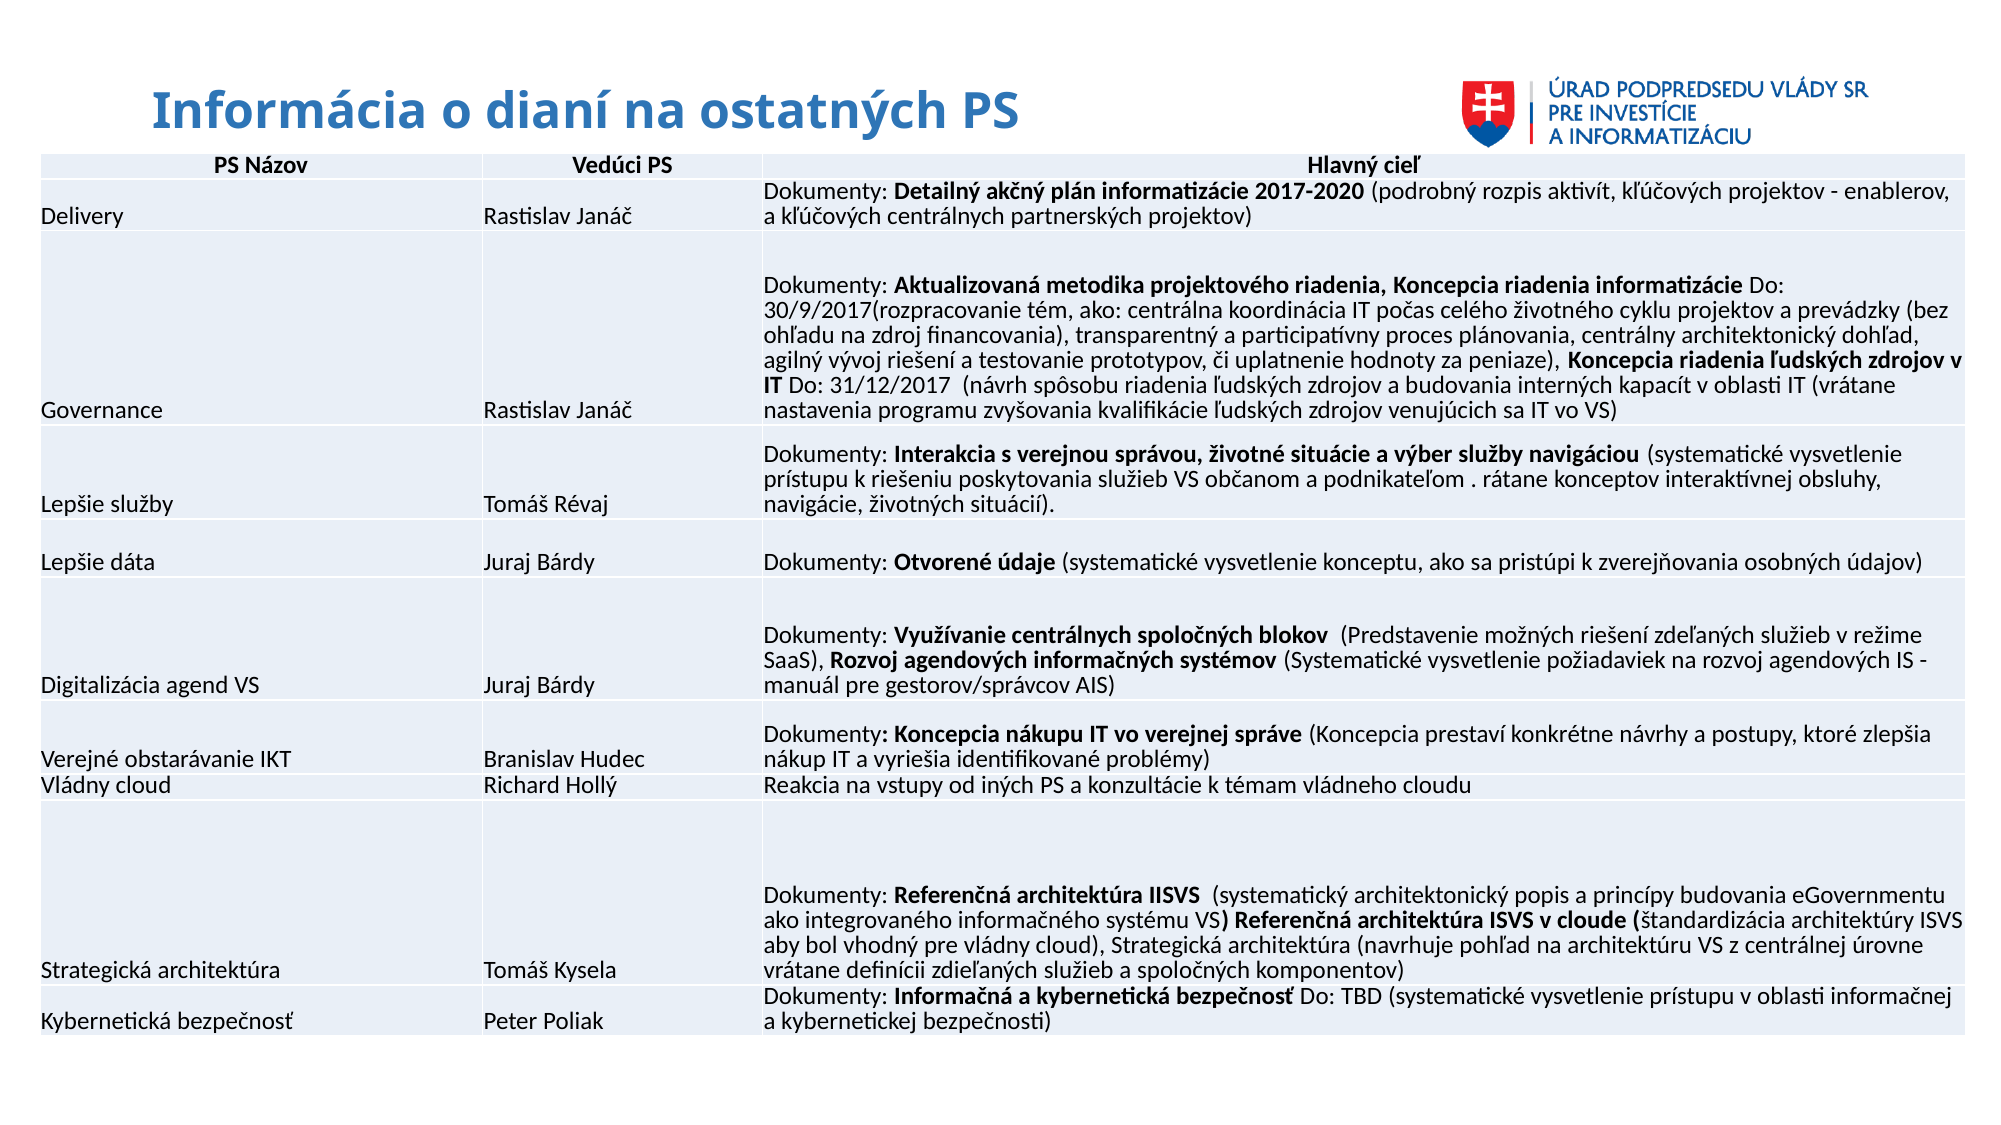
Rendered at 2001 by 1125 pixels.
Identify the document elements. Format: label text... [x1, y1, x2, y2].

table_cell Kybernetická bezpečnosť [41, 986, 482, 1035]
table_cell Tomáš Kysela [483, 801, 762, 984]
table_cell Delivery [41, 180, 482, 230]
table_cell Reakcia na vstupy od iných PS a konzultácie k témam vládneho cloudu [763, 775, 1965, 799]
picture [1412, 30, 1918, 152]
table_cell Dokumenty: Využívanie centrálnych spoločných blokov (Predstavenie možných riešení zdeľaných služieb v režime SaaS), Rozvoj agendových informačných systémov (Systematické vysvetlenie požiadaviek na rozvoj agendových IS - manuál pre gestorov/správcov AIS) [763, 578, 1965, 699]
table_header Hlavný cieľ [763, 154, 1965, 178]
table_cell Juraj Bárdy [483, 520, 762, 576]
table_cell Tomáš Révaj [483, 426, 762, 518]
table_header Vedúci PS [483, 154, 762, 178]
table_cell Lepšie dáta [41, 520, 482, 576]
table_cell Dokumenty: Aktualizovaná metodika projektového riadenia, Koncepcia riadenia informatizácie Do: 30/9/2017(rozpracovanie tém, ako: centrálna koordinácia IT počas celého životného cyklu projektov a prevádzky (bez ohľadu na zdroj financovania), transparentný a participatívny proces plánovania, centrálny architektonický dohľad, agilný vývoj riešení a testovanie prototypov, či uplatnenie hodnoty za peniaze), Koncepcia riadenia ľudských zdrojov v IT Do: 31/12/2017 (návrh spôsobu riadenia ľudských zdrojov a budovania interných kapacít v oblasti IT (vrátane nastavenia programu zvyšovania kvalifikácie ľudských zdrojov venujúcich sa IT vo VS) [763, 231, 1965, 424]
table_cell Juraj Bárdy [483, 578, 762, 699]
table_cell Dokumenty: Koncepcia nákupu IT vo verejnej správe (Koncepcia prestaví konkrétne návrhy a postupy, ktoré zlepšia nákup IT a vyriešia identifikované problémy) [763, 701, 1965, 773]
table_cell Digitalizácia agend VS [41, 578, 482, 699]
title Informácia o dianí na ostatných PS [137, 70, 1323, 152]
table_cell Lepšie služby [41, 426, 482, 518]
table_cell Branislav Hudec [483, 701, 762, 773]
table_cell Strategická architektúra [41, 801, 482, 984]
table_cell Dokumenty: Interakcia s verejnou správou, životné situácie a výber služby navigáciou (systematické vysvetlenie prístupu k riešeniu poskytovania služieb VS občanom a podnikateľom . rátane konceptov interaktívnej obsluhy, navigácie, životných situácií). [763, 426, 1965, 518]
table_cell Rastislav Janáč [483, 231, 762, 424]
table_cell Dokumenty: Otvorené údaje (systematické vysvetlenie konceptu, ako sa pristúpi k zverejňovania osobných údajov) [763, 520, 1965, 576]
table_cell Rastislav Janáč [483, 180, 762, 230]
table_cell Peter Poliak [483, 986, 762, 1035]
table_cell Governance [41, 231, 482, 424]
table_cell Dokumenty: Referenčná architektúra IISVS (systematický architektonický popis a princípy budovania eGovernmentu ako integrovaného informačného systému VS) Referenčná architektúra ISVS v cloude (štandardizácia architektúry ISVS aby bol vhodný pre vládny cloud), Strategická architektúra (navrhuje pohľad na architektúru VS z centrálnej úrovne vrátane definícii zdieľaných služieb a spoločných komponentov) [763, 801, 1965, 984]
table_cell Richard Hollý [483, 775, 762, 799]
table_cell Dokumenty: Informačná a kybernetická bezpečnosť Do: TBD (systematické vysvetlenie prístupu v oblasti informačnej a kybernetickej bezpečnosti) [763, 986, 1965, 1035]
table_header PS Názov [41, 154, 482, 178]
table_cell Verejné obstarávanie IKT [41, 701, 482, 773]
table_cell Dokumenty: Detailný akčný plán informatizácie 2017-2020 (podrobný rozpis aktivít, kľúčových projektov - enablerov, a kľúčových centrálnych partnerských projektov) [763, 180, 1965, 230]
table_cell Vládny cloud [41, 775, 482, 799]
